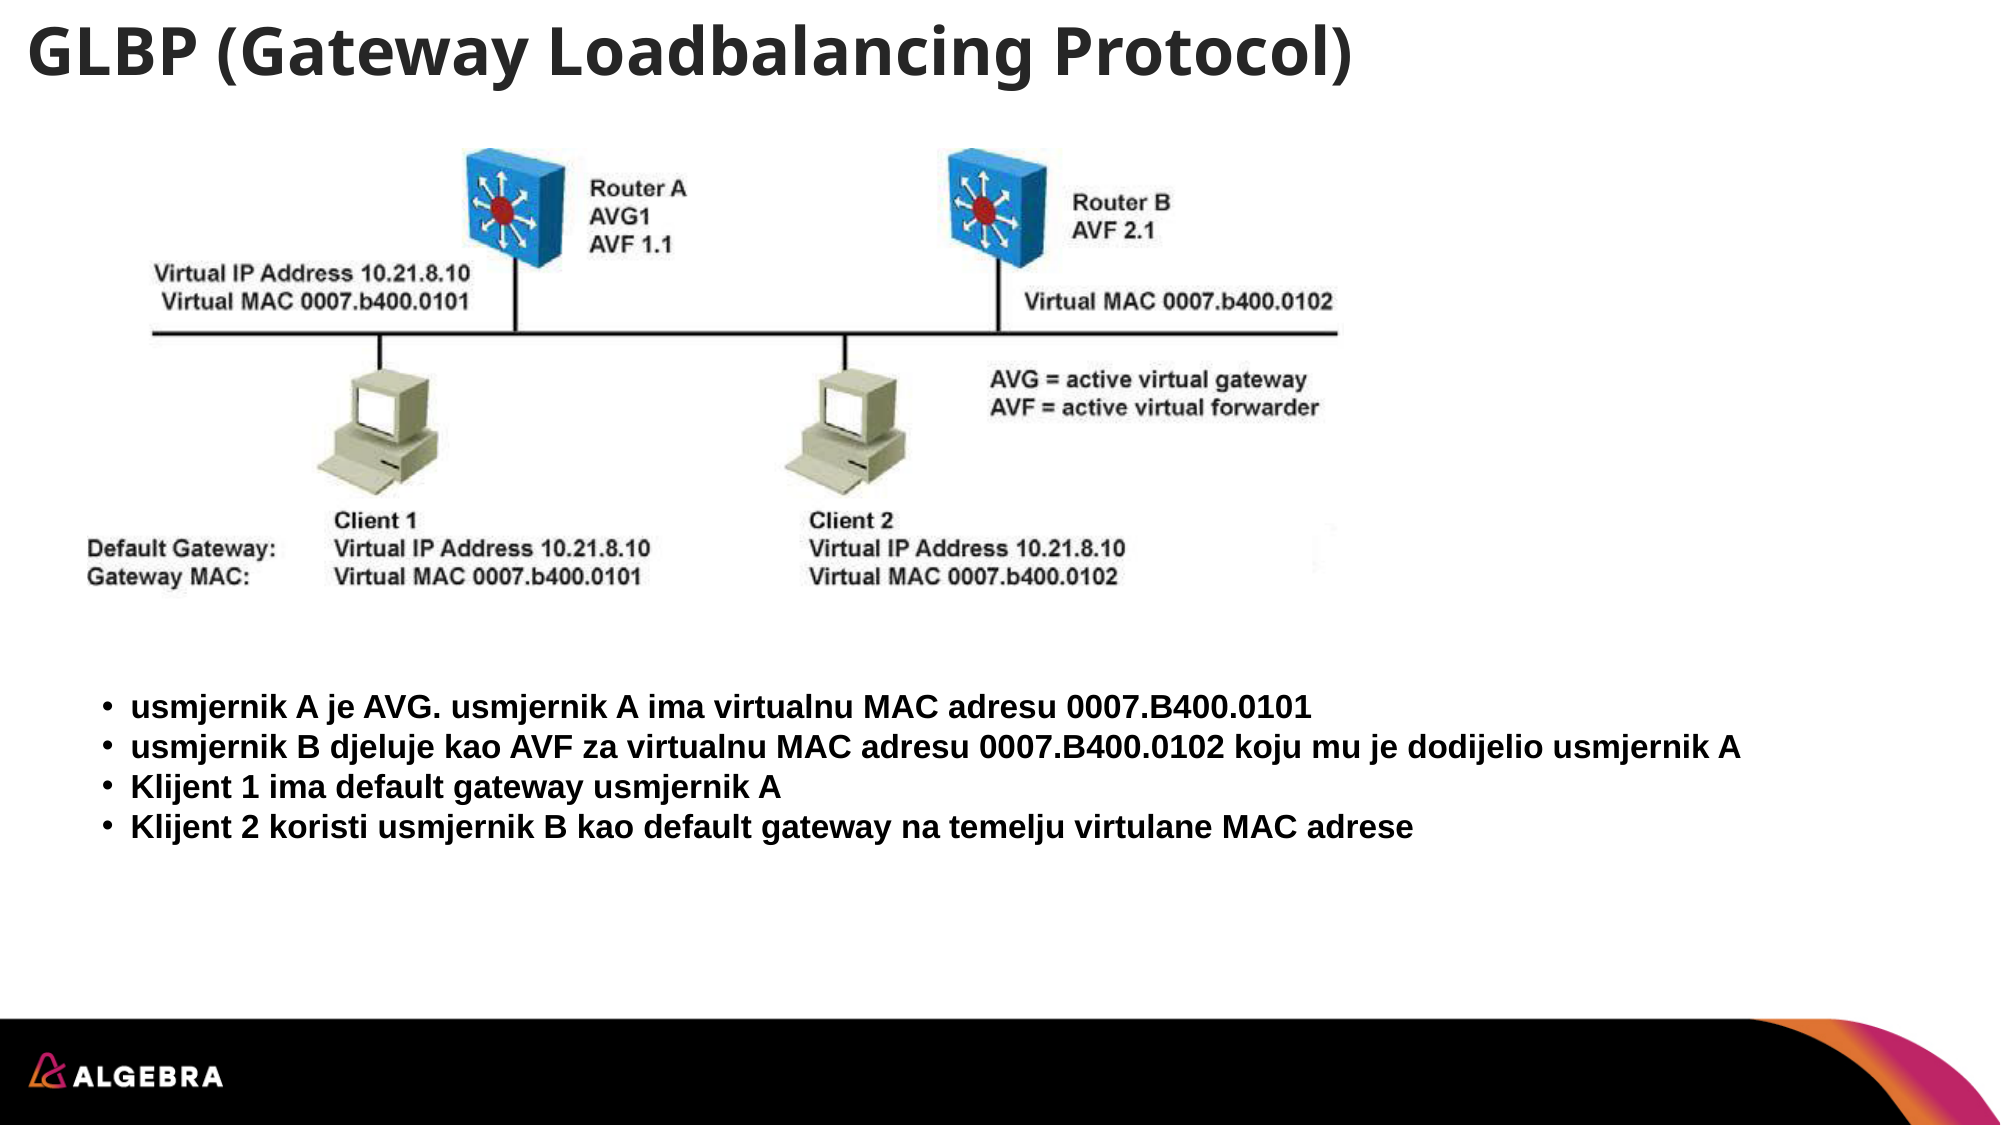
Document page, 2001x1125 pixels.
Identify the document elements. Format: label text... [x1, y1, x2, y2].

picture [0, 0, 2001, 1125]
title GLBP (Gateway Loadbalancing Protocol) [11, 10, 1959, 187]
text_box usmjernik A je AVG. usmjernik A ima virtualnu MAC adresu 0007.B400.0101 usmjernik B djeluje kao AVF za virtualnu MAC adresu 0007.B400.0102 koju mu je dodijelio usmjernik A Klijent 1 ima default gateway usmjernik A Klijent 2 koristi usmjernik B kao default gateway na temelju virtulane MAC adrese [87, 638, 1826, 853]
